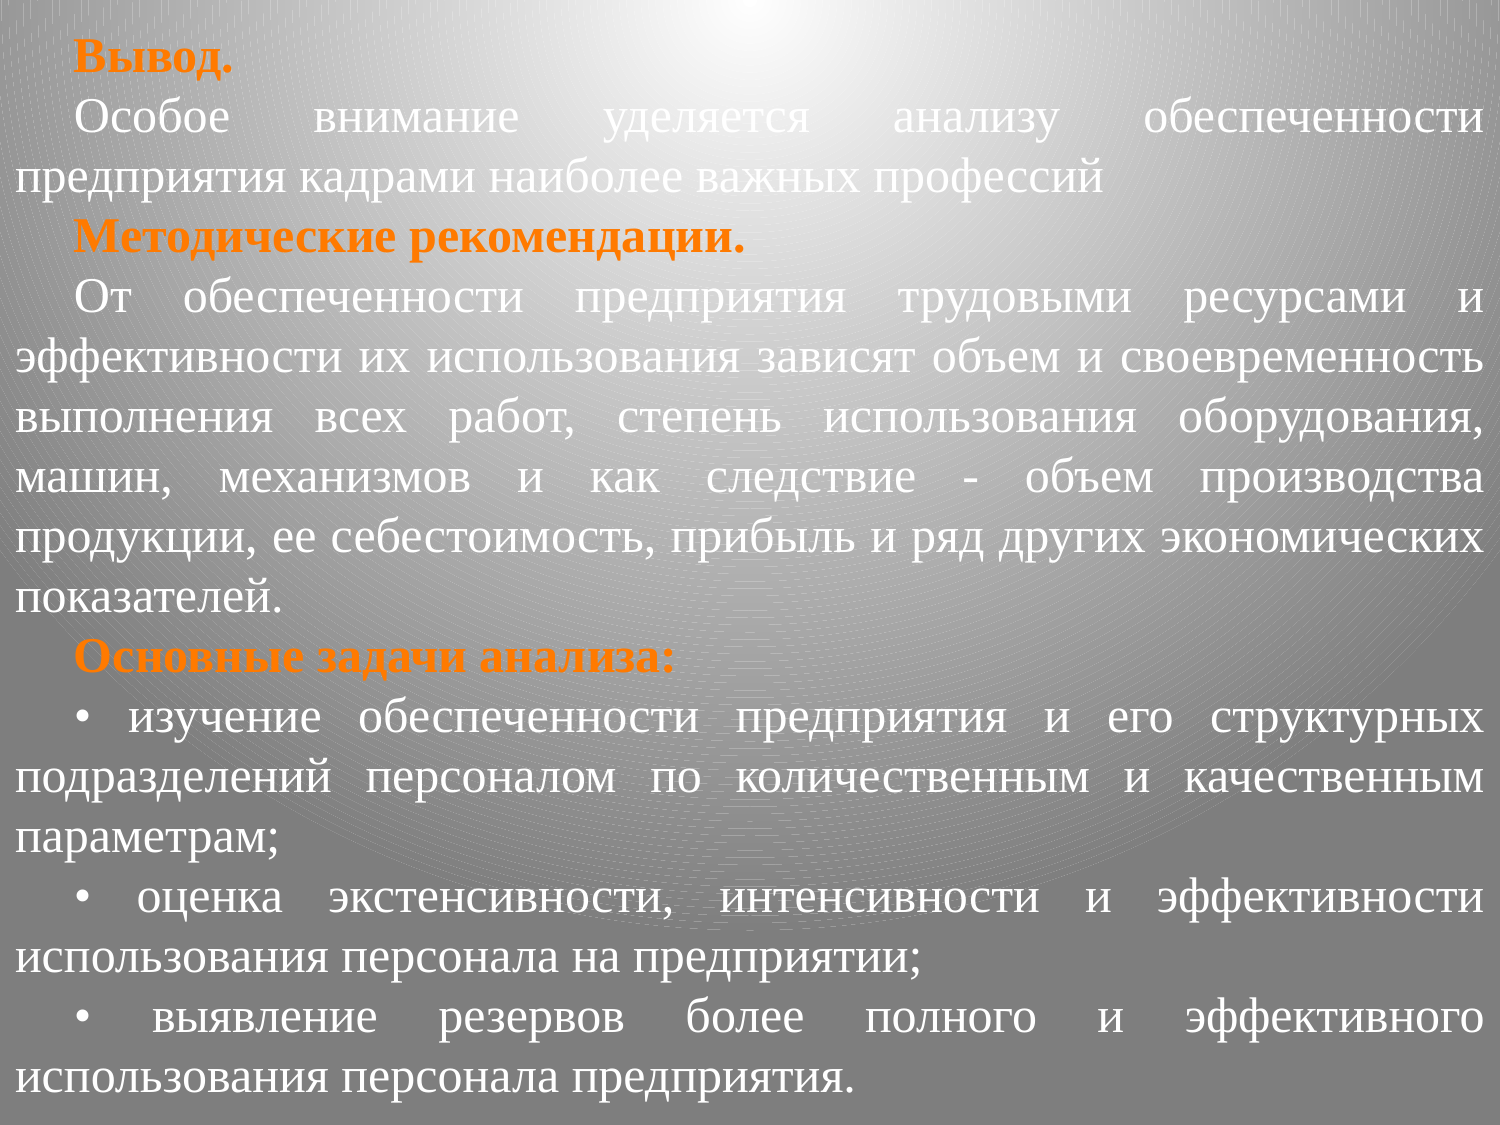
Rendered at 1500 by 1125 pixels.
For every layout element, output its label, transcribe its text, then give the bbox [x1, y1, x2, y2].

text_box Вывод. Особое внимание уделяется анализу обеспеченности предприятия кадрами наиболее важных профессий Методические рекомендации. От обеспеченности предприятия трудовыми ресурсами и эффективности их использования зависят объем и своевременность выполнения всех работ, степень использования оборудования, машин, механизмов и как следствие - объем производства продукции, ее себестоимость, прибыль и ряд других экономических показателей. Основные задачи анализа: • изучение обеспеченности предприятия и его структурных подразделений персоналом по количественным и качественным параметрам; • оценка экстенсивности, интенсивности и эффективности использования персонала на предприятии; • выявление резервов более полного и эффективного использования персонала предприятия. [0, 15, 1500, 1110]
